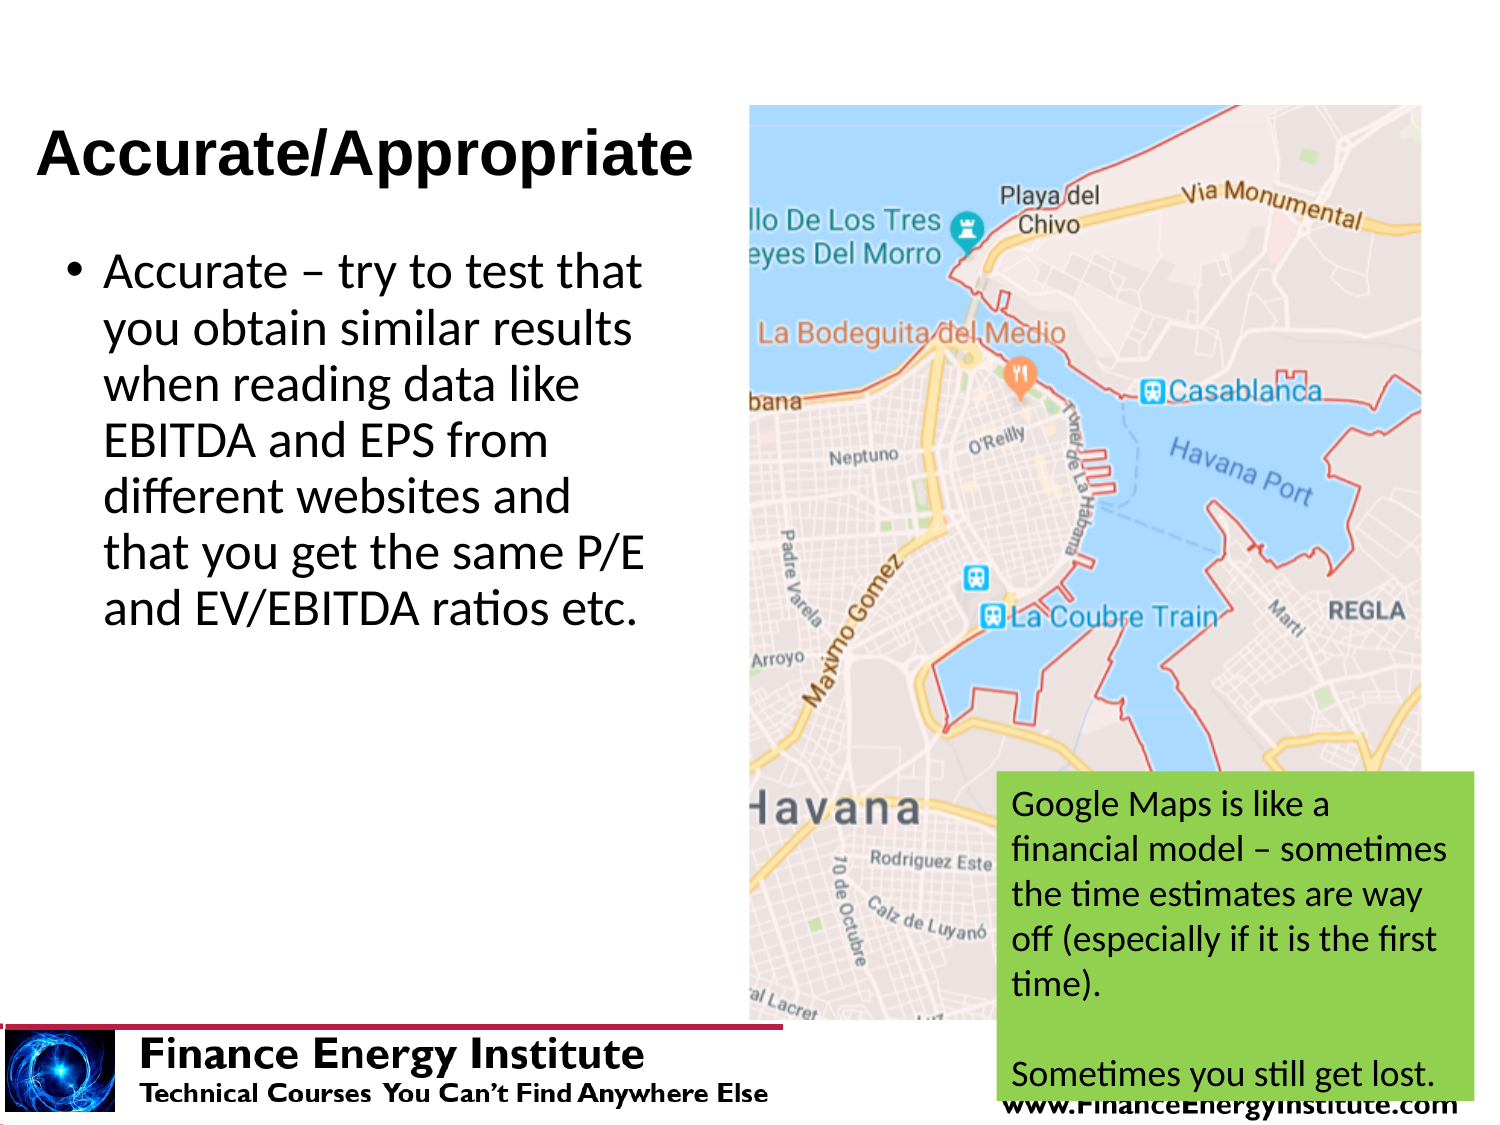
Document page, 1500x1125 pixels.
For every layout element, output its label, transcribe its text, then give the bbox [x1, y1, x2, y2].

text_box Google Maps is like a financial model – sometimes the time estimates are way off (especially if it is the first time). Sometimes you still get lost. [996, 771, 1475, 1102]
list Accurate – try to test that you obtain similar results when reading data like EBITDA and EPS from different websites and that you get the same P/E and EV/EBITDA ratios etc. [50, 236, 685, 1021]
title Accurate/Appropriate [20, 105, 745, 204]
picture [997, 1102, 1467, 1125]
picture [0, 104, 1422, 1125]
